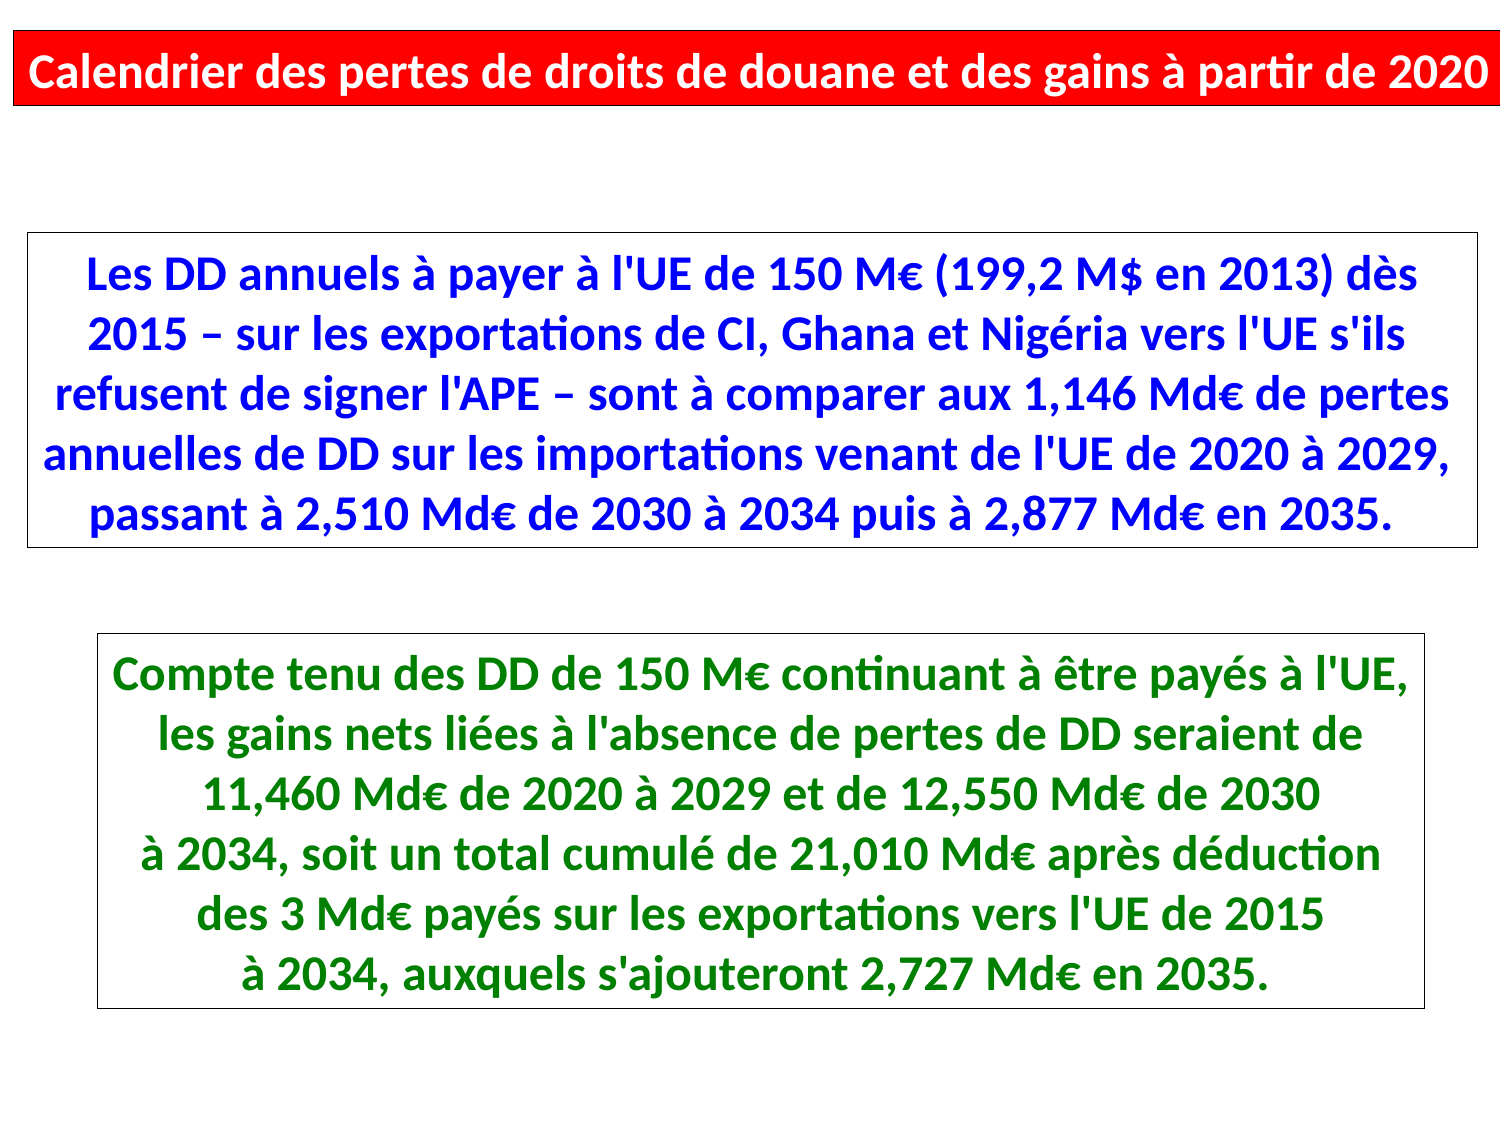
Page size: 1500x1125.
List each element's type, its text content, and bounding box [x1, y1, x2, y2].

text_box Calendrier des pertes de droits de douane et des gains à partir de 2020 [13, 30, 1500, 106]
text_box Compte tenu des DD de 150 M€ continuant à être payés à l'UE, les gains nets liées à l'absence de pertes de DD seraient de 11,460 Md€ de 2020 à 2029 et de 12,550 Md€ de 2030 à 2034, soit un total cumulé de 21,010 Md€ après déduction des 3 Md€ payés sur les exportations vers l'UE de 2015 à 2034, auxquels s'ajouteront 2,727 Md€ en 2035. [97, 633, 1425, 1009]
text_box Les DD annuels à payer à l'UE de 150 M€ (199,2 M$ en 2013) dès 2015 – sur les exportations de CI, Ghana et Nigéria vers l'UE s'ils refusent de signer l'APE – sont à comparer aux 1,146 Md€ de pertes annuelles de DD sur les importations venant de l'UE de 2020 à 2029, passant à 2,510 Md€ de 2030 à 2034 puis à 2,877 Md€ en 2035. [27, 232, 1478, 548]
